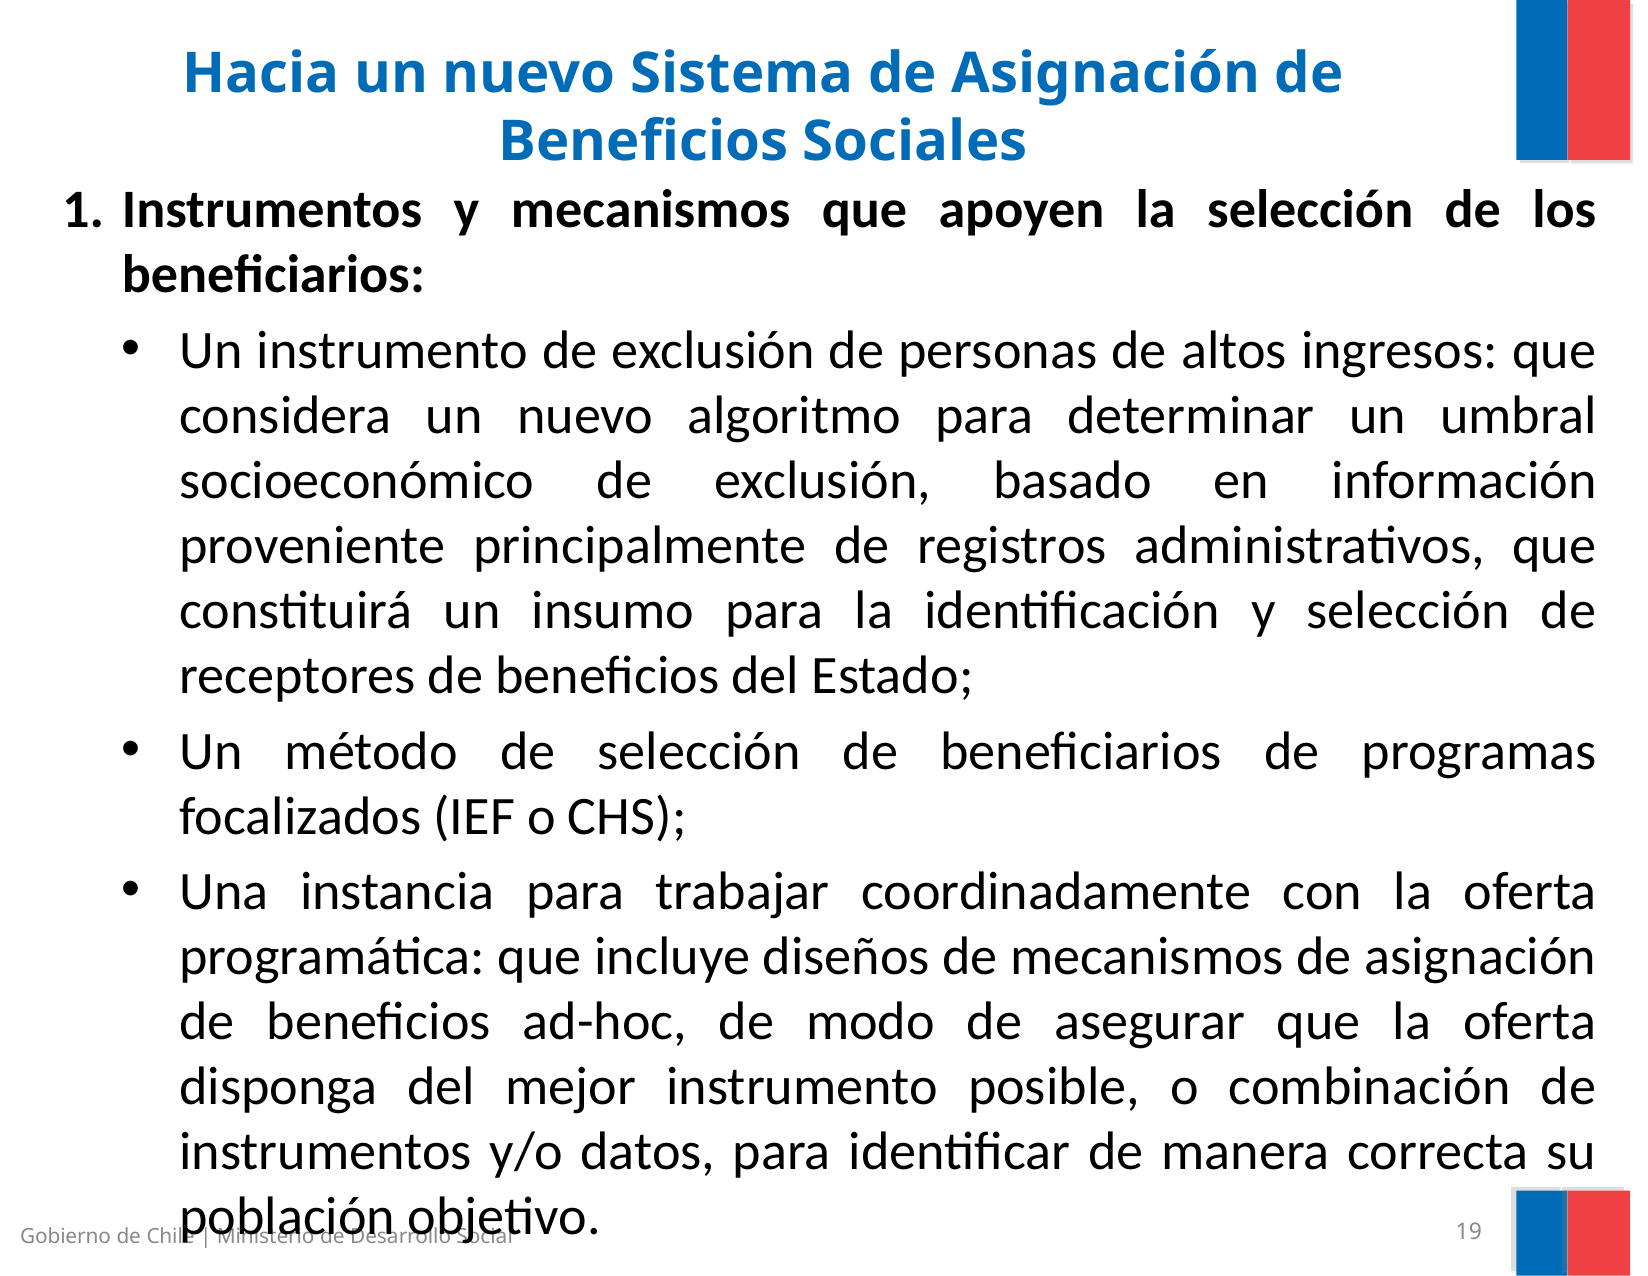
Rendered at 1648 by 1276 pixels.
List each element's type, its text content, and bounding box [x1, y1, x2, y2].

text_box Instrumentos y mecanismos que apoyen la selección de los beneficiarios: Un instrumento de exclusión de personas de altos ingresos: que considera un nuevo algoritmo para determinar un umbral socioeconómico de exclusión, basado en información proveniente principalmente de registros administrativos, que constituirá un insumo para la identificación y selección de receptores de beneficios del Estado; Un método de selección de beneficiarios de programas focalizados (IEF o CHS); Una instancia para trabajar coordinadamente con la oferta programática: que incluye diseños de mecanismos de asignación de beneficios ad-hoc, de modo de asegurar que la oferta disponga del mejor instrumento posible, o combinación de instrumentos y/o datos, para identificar de manera correcta su población objetivo. [45, 165, 1616, 1254]
title Hacia un nuevo Sistema de Asignación de Beneficios Sociales [27, 28, 1500, 190]
footer Gobierno de Chile | Ministerio de Desarrollo Social [3, 1214, 635, 1261]
